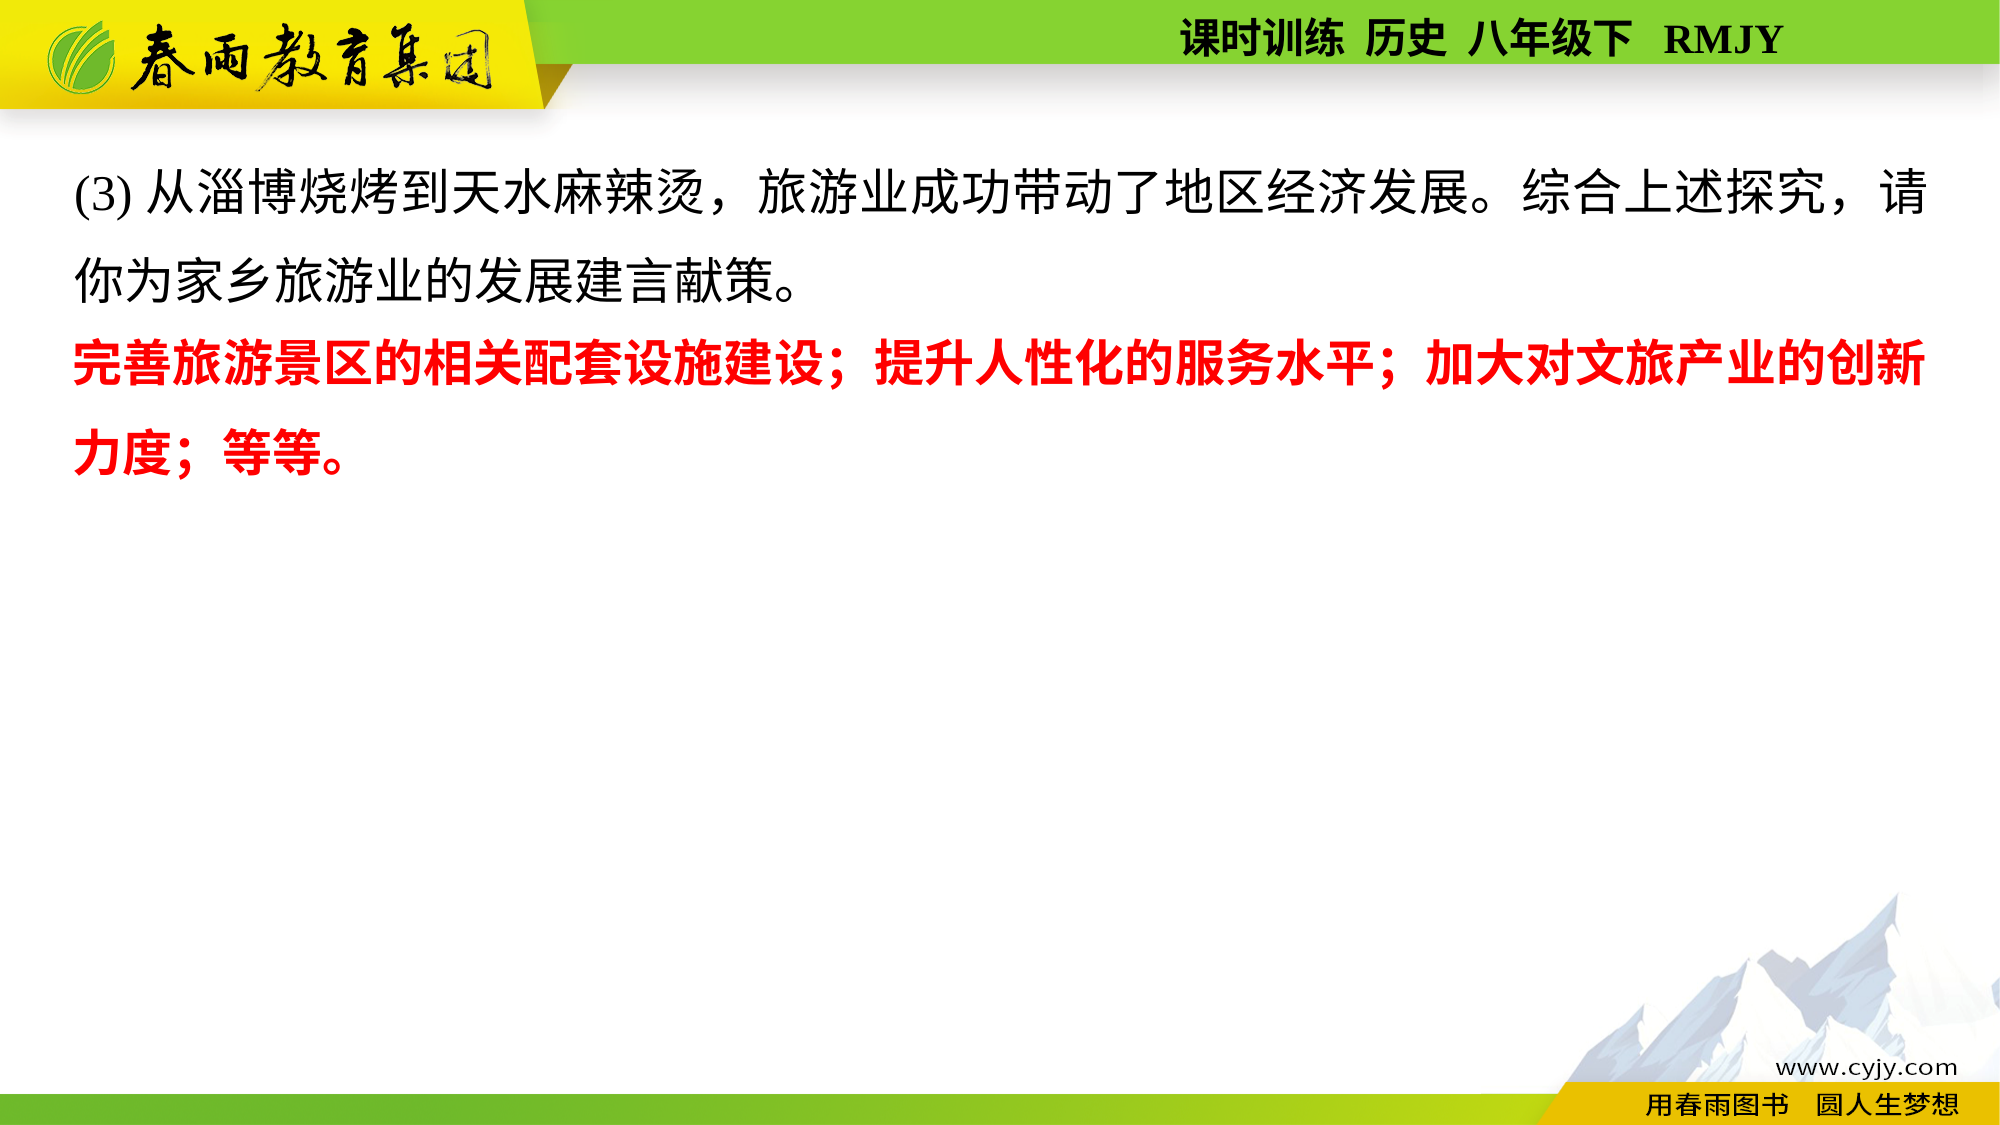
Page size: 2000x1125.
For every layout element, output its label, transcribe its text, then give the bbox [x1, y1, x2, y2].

list (3)从淄博烧烤到天水麻辣烫，旅游业成功带动了地区经济发展。综合上述探究，请你为家乡旅游业的发展建言献策。 [59, 122, 1944, 308]
picture [0, 0, 2000, 1125]
text_box 完善旅游景区的相关配套设施建设；提升人性化的服务水平；加大对文旅产业的创新力度；等等。 [57, 294, 1942, 490]
